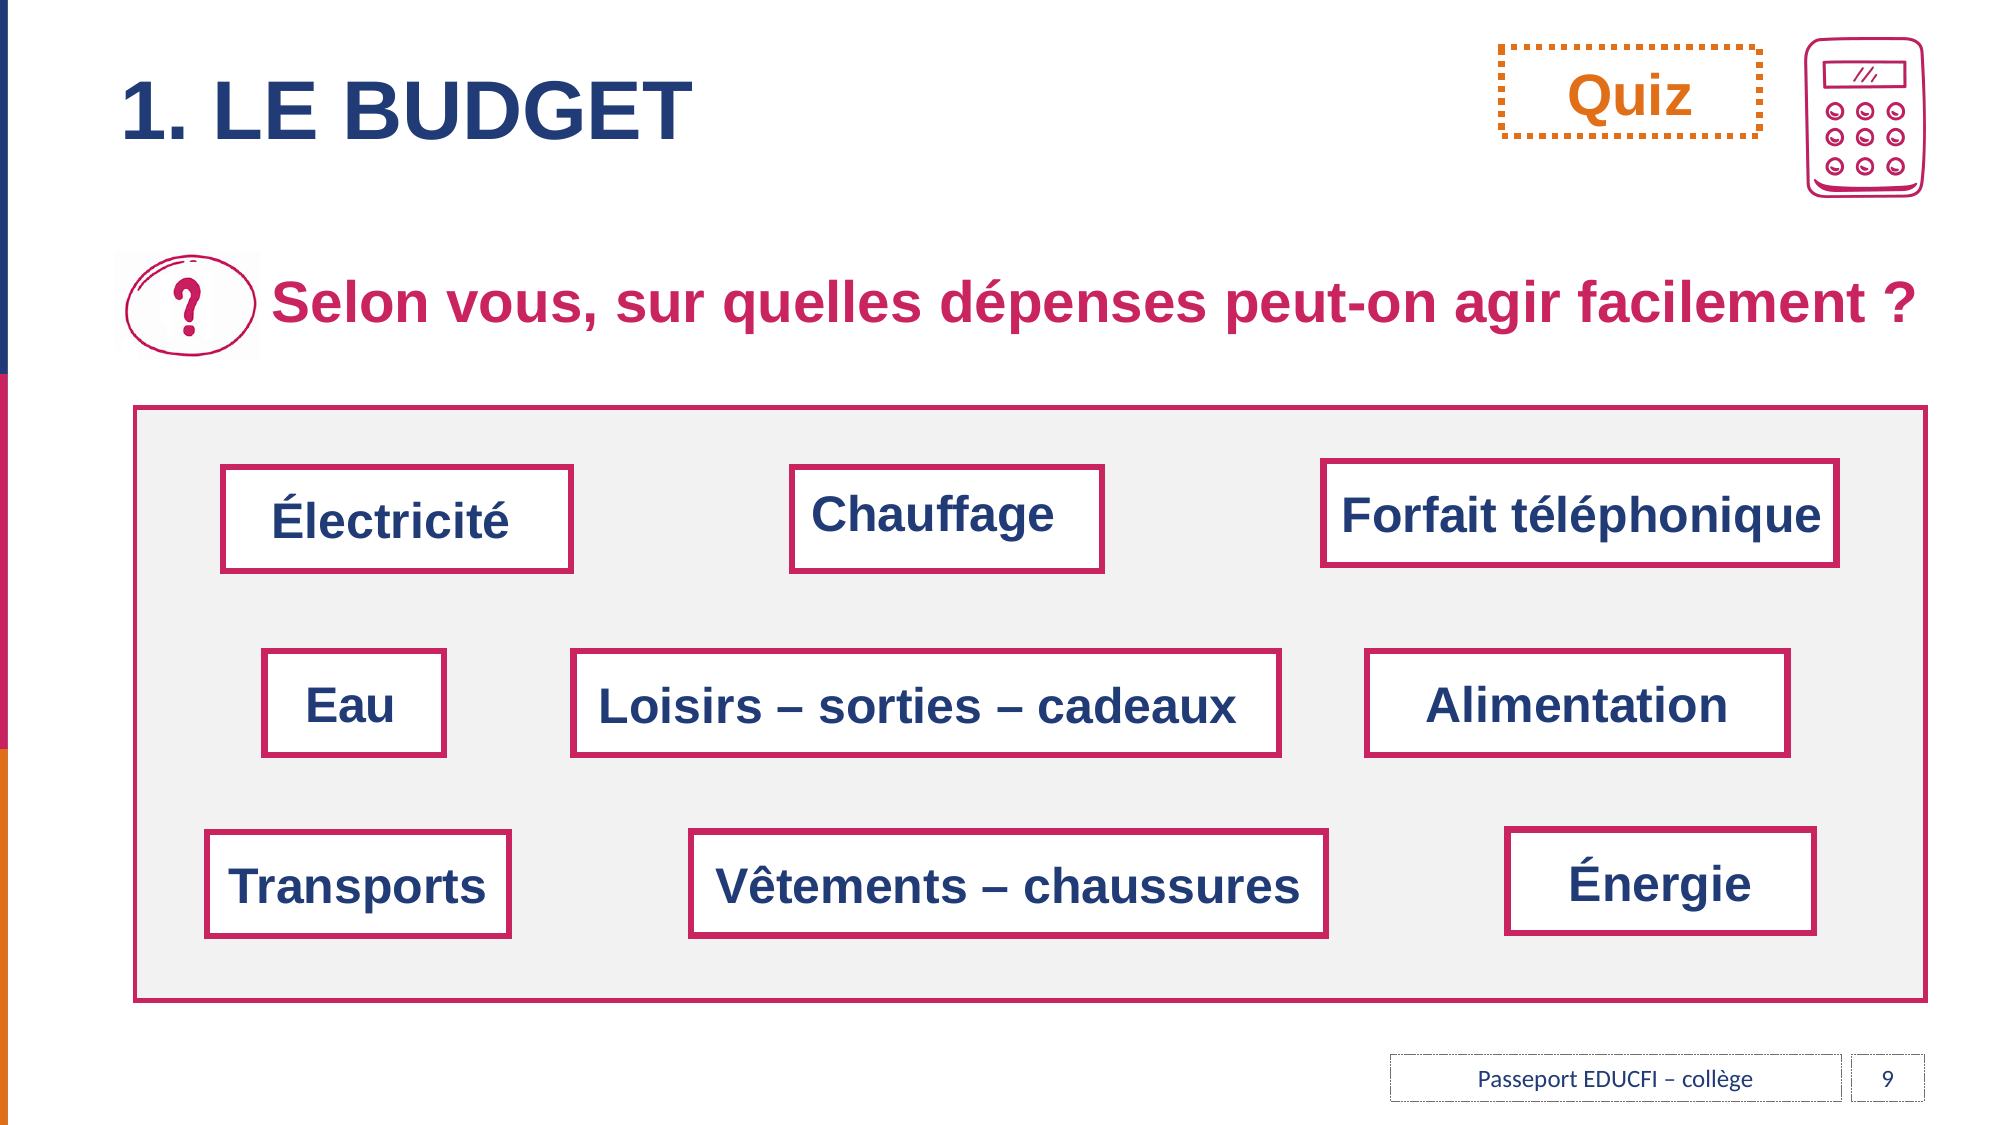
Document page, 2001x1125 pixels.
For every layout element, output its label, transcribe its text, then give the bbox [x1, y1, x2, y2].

picture [115, 251, 260, 360]
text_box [193, 831, 524, 936]
text_box [572, 650, 1280, 756]
picture [0, 0, 8, 1125]
text_box Alimentation [1390, 664, 1765, 740]
text_box Énergie [1536, 843, 1786, 919]
text_box [791, 466, 1103, 572]
text_box [1501, 46, 1760, 137]
slide_number 9 [1851, 1054, 1925, 1102]
text_box [1366, 650, 1789, 756]
title 1. LE BUDGET [105, 59, 1328, 166]
text_box [134, 407, 1927, 1002]
text_box [263, 650, 445, 756]
text_box [1506, 828, 1815, 934]
text_box Vêtements – chaussures [704, 845, 1313, 921]
text_box [1322, 460, 1837, 566]
text_box [222, 466, 572, 572]
text_box Chauffage [776, 473, 1091, 549]
text_box Selon vous, sur quelles dépenses peut-on agir facilement ? [264, 256, 1953, 342]
picture [1804, 37, 1926, 198]
text_box Loisirs – sorties – cadeaux [591, 666, 1261, 742]
text_box Électricité [259, 480, 536, 556]
footer Passeport EDUCFI – collège [1390, 1054, 1842, 1102]
text_box [690, 831, 1327, 937]
text_box Forfait téléphonique [1330, 475, 1834, 551]
text_box Eau [297, 664, 412, 740]
text_box Quiz [1552, 50, 1709, 135]
